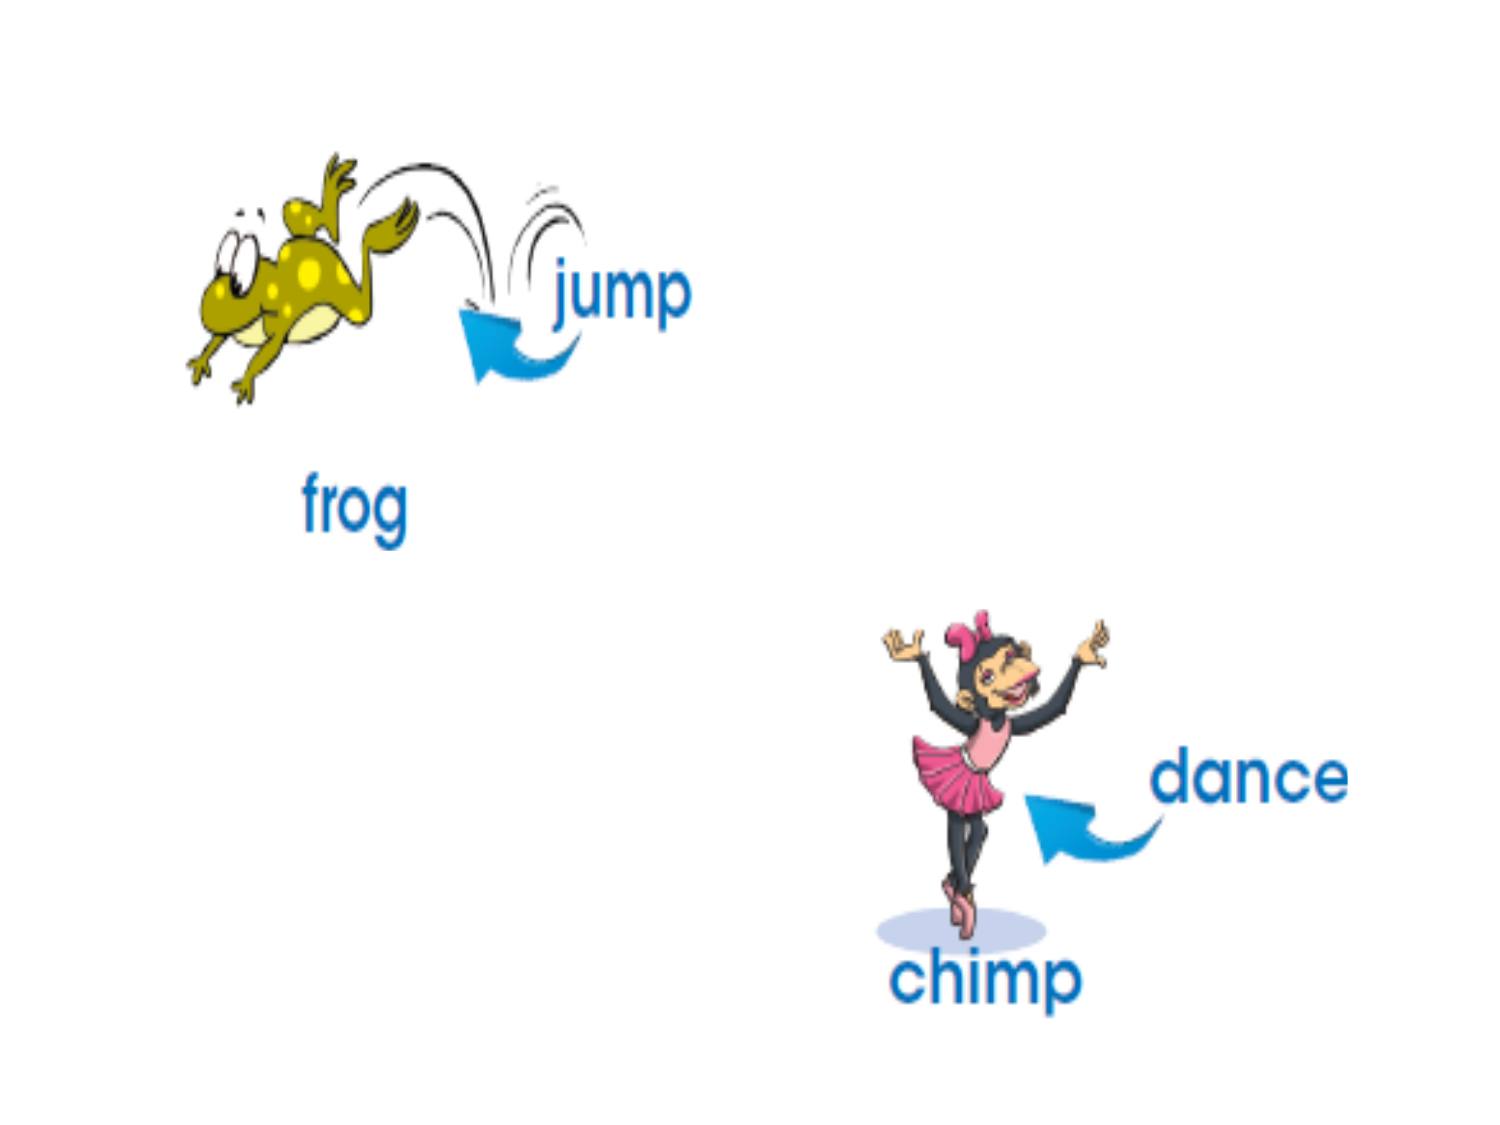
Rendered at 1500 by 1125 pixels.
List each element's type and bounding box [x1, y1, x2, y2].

picture [738, 609, 1348, 1020]
picture [163, 128, 786, 551]
